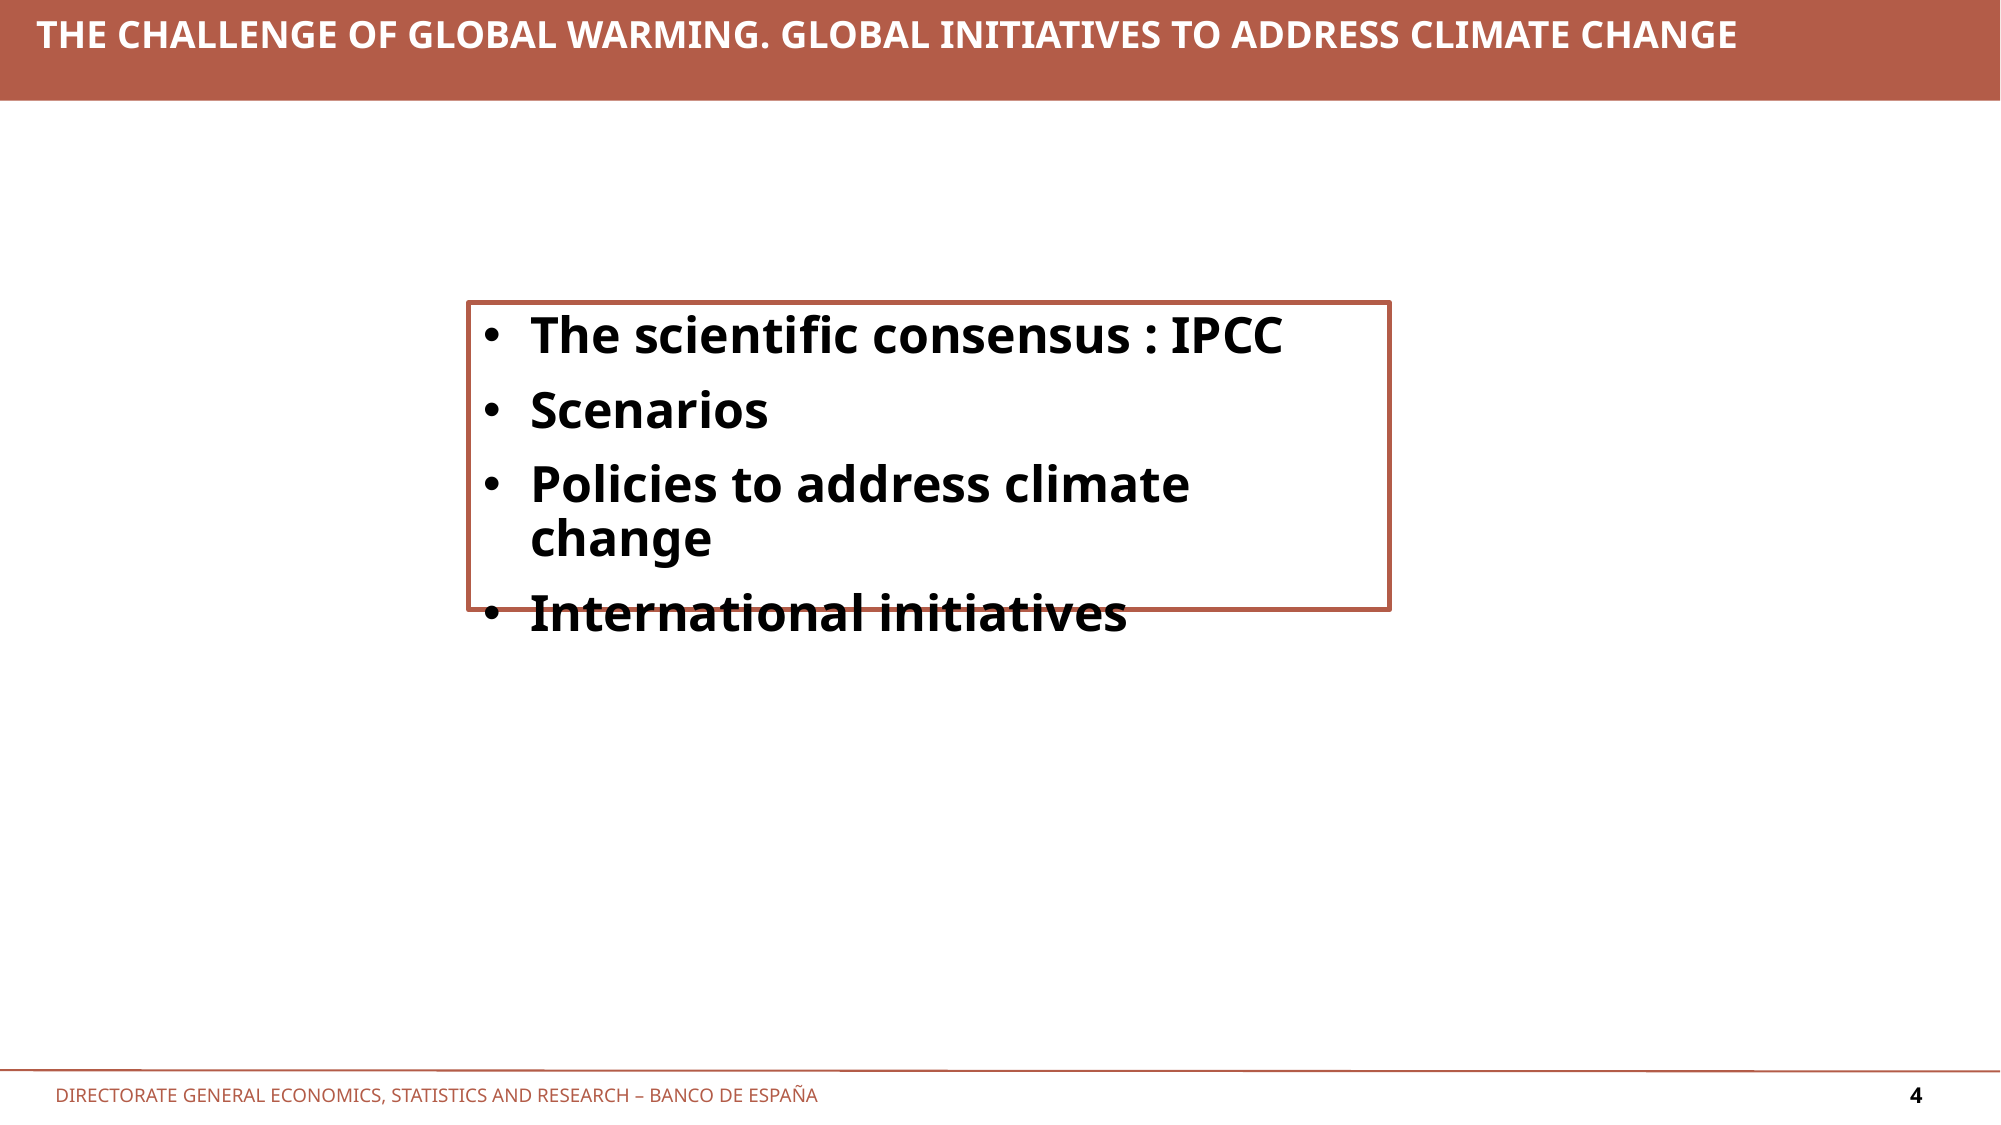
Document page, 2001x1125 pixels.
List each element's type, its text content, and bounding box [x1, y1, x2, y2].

slide_number 4 [1843, 1074, 1938, 1122]
title The challenge of Global warming. Global initiatives to address climate change [21, 8, 1983, 100]
list The scientific consensus : IPCC Scenarios Policies to address climate change International initiatives [468, 302, 1390, 610]
